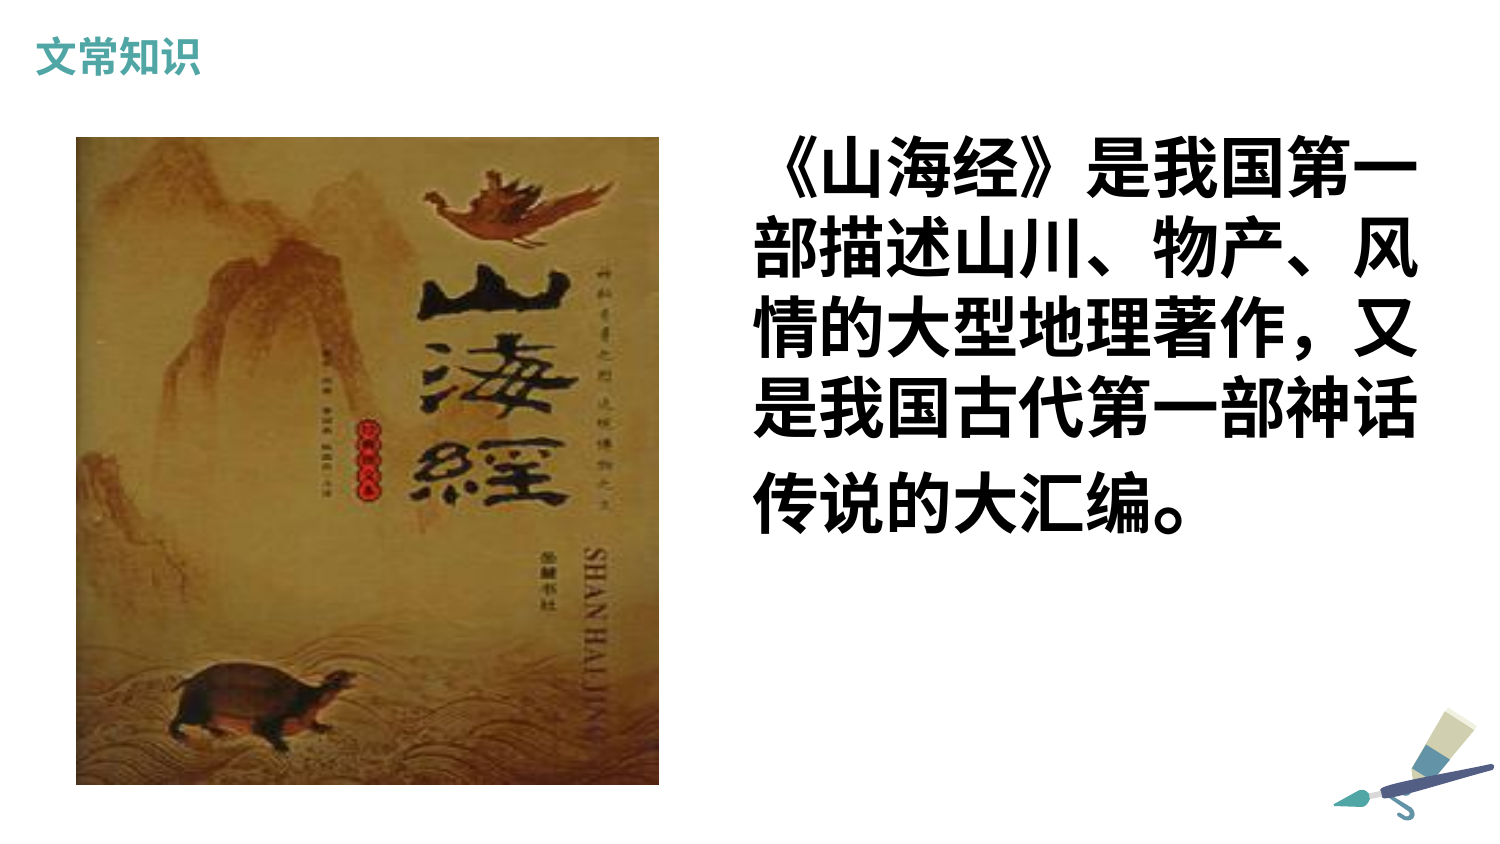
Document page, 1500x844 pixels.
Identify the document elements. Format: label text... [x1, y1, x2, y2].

picture [75, 137, 659, 785]
text_box 《山海经》是我国第一部描述山川、物产、风情的大型地理著作，又是我国古代第一部神话传说的大汇编。 [737, 118, 1500, 553]
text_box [1358, 708, 1481, 844]
text_box 文常知识 [24, 25, 261, 87]
